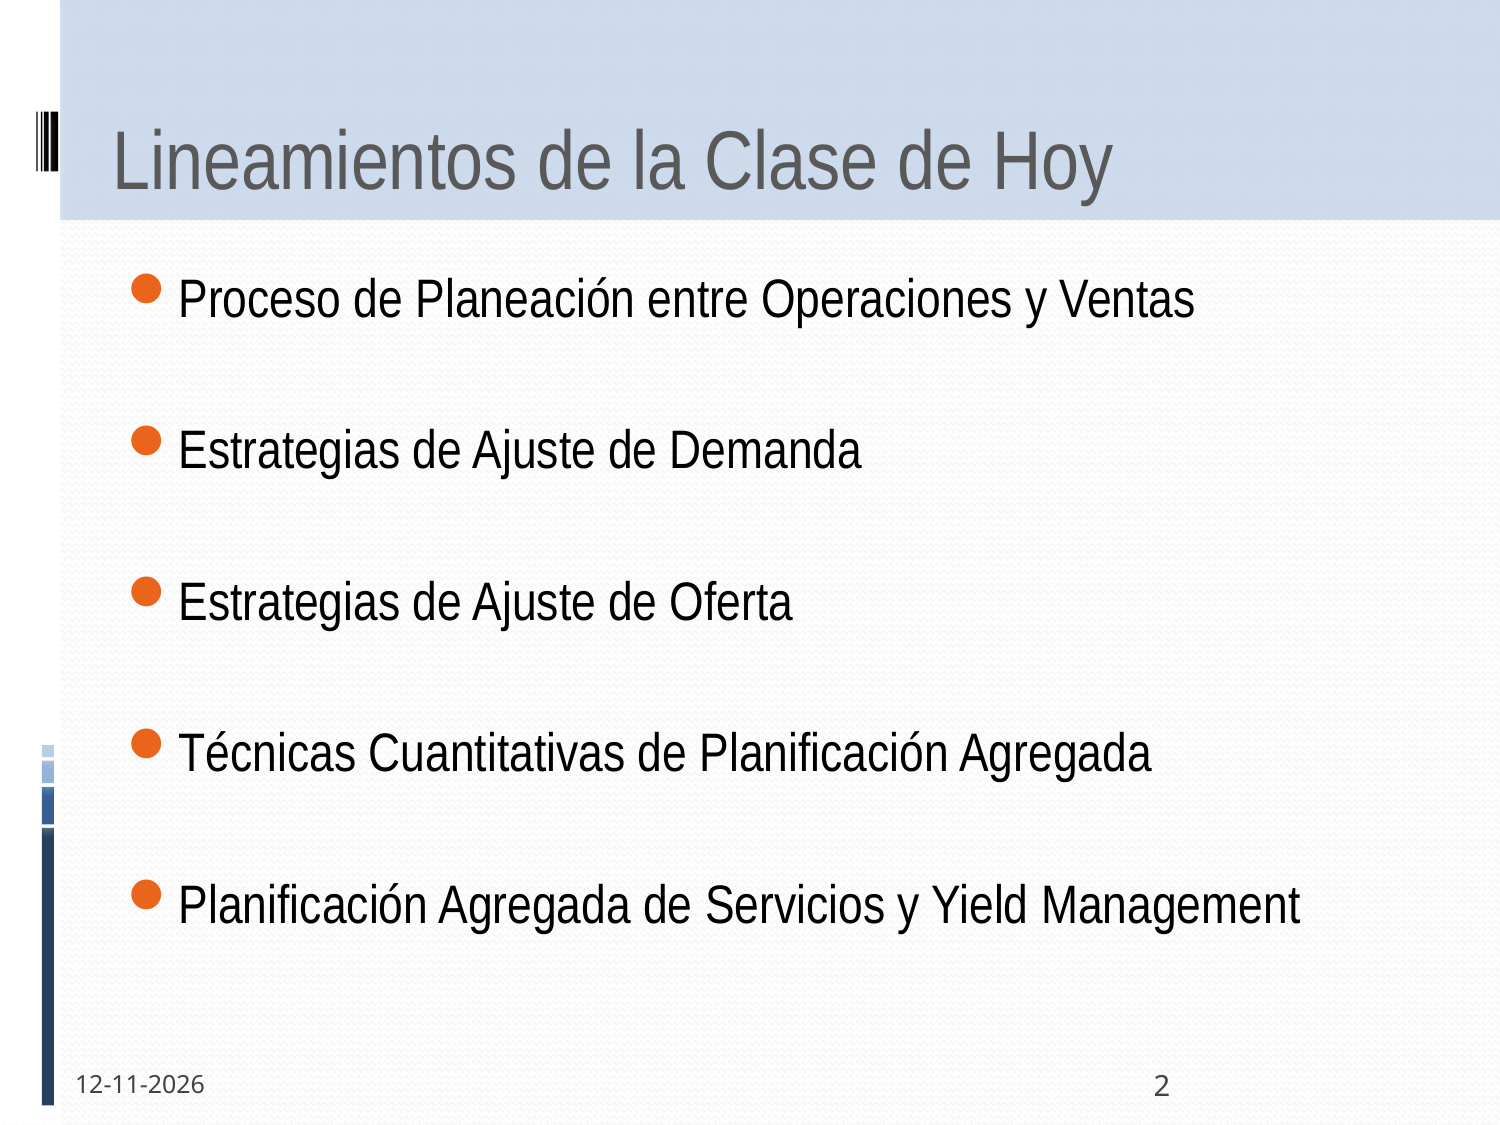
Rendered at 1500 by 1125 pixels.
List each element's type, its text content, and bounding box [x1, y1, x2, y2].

title Lineamientos de la Clase de Hoy [111, 18, 1436, 207]
list Proceso de Planeación entre Operaciones y Ventas Estrategias de Ajuste de Demanda Estrategias de Ajuste de Oferta Técnicas Cuantitativas de Planificación Agregada Planificación Agregada de Servicios y Yield Management [111, 255, 1436, 1038]
slide_number 2 [1045, 1046, 1171, 1107]
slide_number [75, 1042, 243, 1103]
